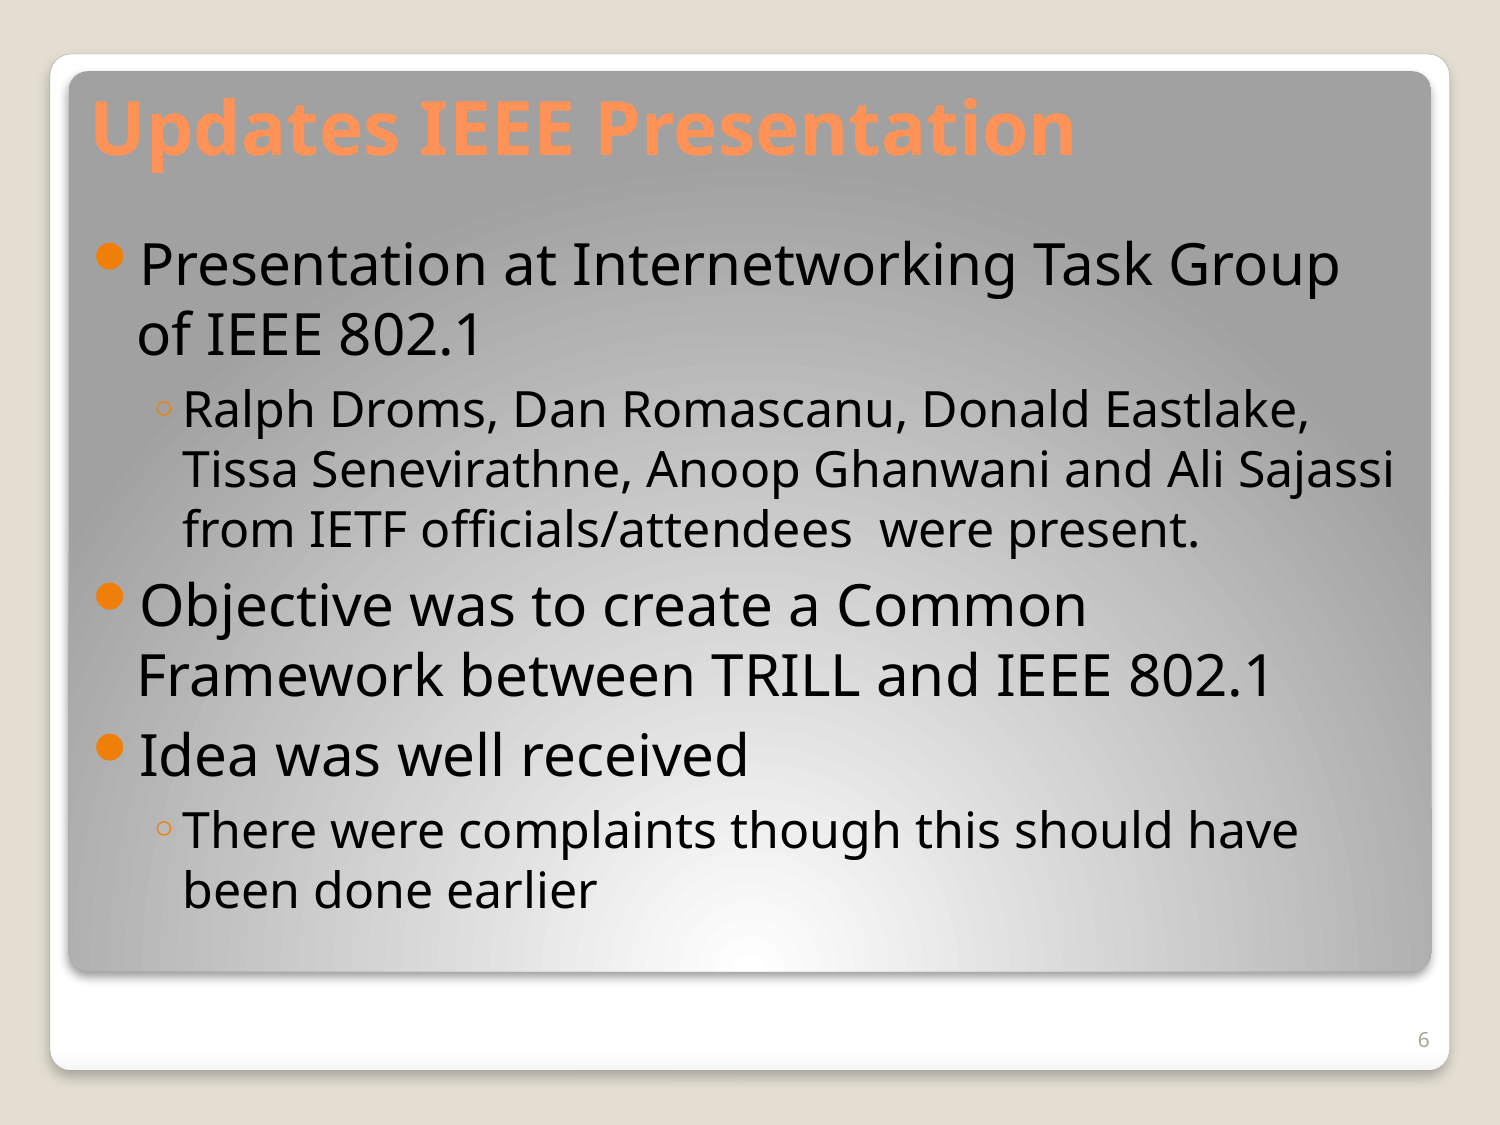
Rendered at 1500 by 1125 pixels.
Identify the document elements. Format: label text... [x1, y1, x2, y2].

slide_number 6 [1369, 1002, 1445, 1063]
title Updates IEEE Presentation [75, 37, 1418, 178]
list Presentation at Internetworking Task Group of IEEE 802.1 Ralph Droms, Dan Romascanu, Donald Eastlake, Tissa Senevirathne, Anoop Ghanwani and Ali Sajassi from IETF officials/attendees were present. Objective was to create a Common Framework between TRILL and IEEE 802.1 Idea was well received There were complaints though this should have been done earlier [62, 212, 1418, 988]
